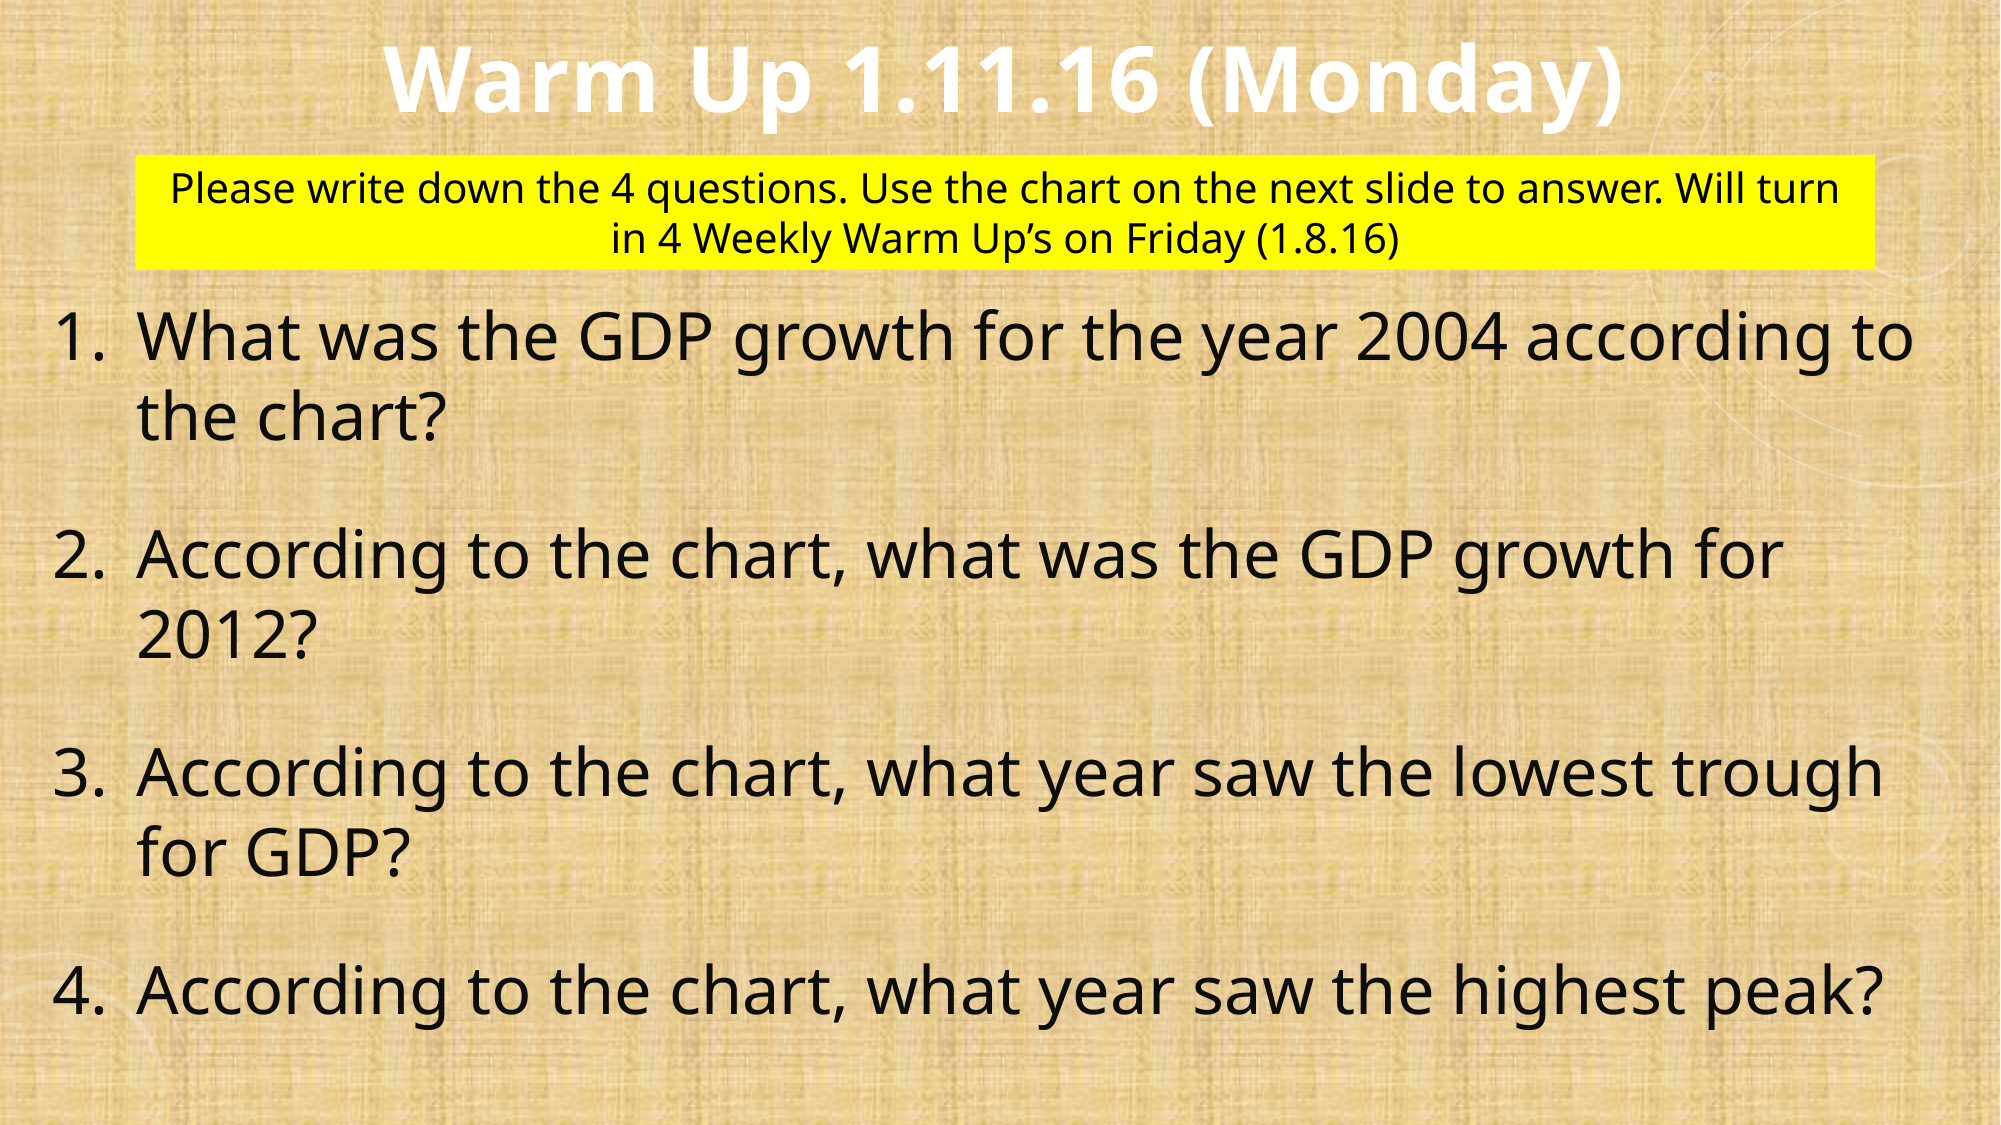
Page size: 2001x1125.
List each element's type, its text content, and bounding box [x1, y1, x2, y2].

picture [0, 0, 2001, 1125]
text_box What was the GDP growth for the year 2004 according to the chart? According to the chart, what was the GDP growth for 2012? According to the chart, what year saw the lowest trough for GDP? According to the chart, what year saw the highest peak? [0, 285, 2000, 1125]
text_box Warm Up 1.11.16 (Monday) [135, 13, 1875, 139]
text_box Please write down the 4 questions. Use the chart on the next slide to answer. Will turn in 4 Weekly Warm Up’s on Friday (1.8.16) [135, 154, 1875, 270]
